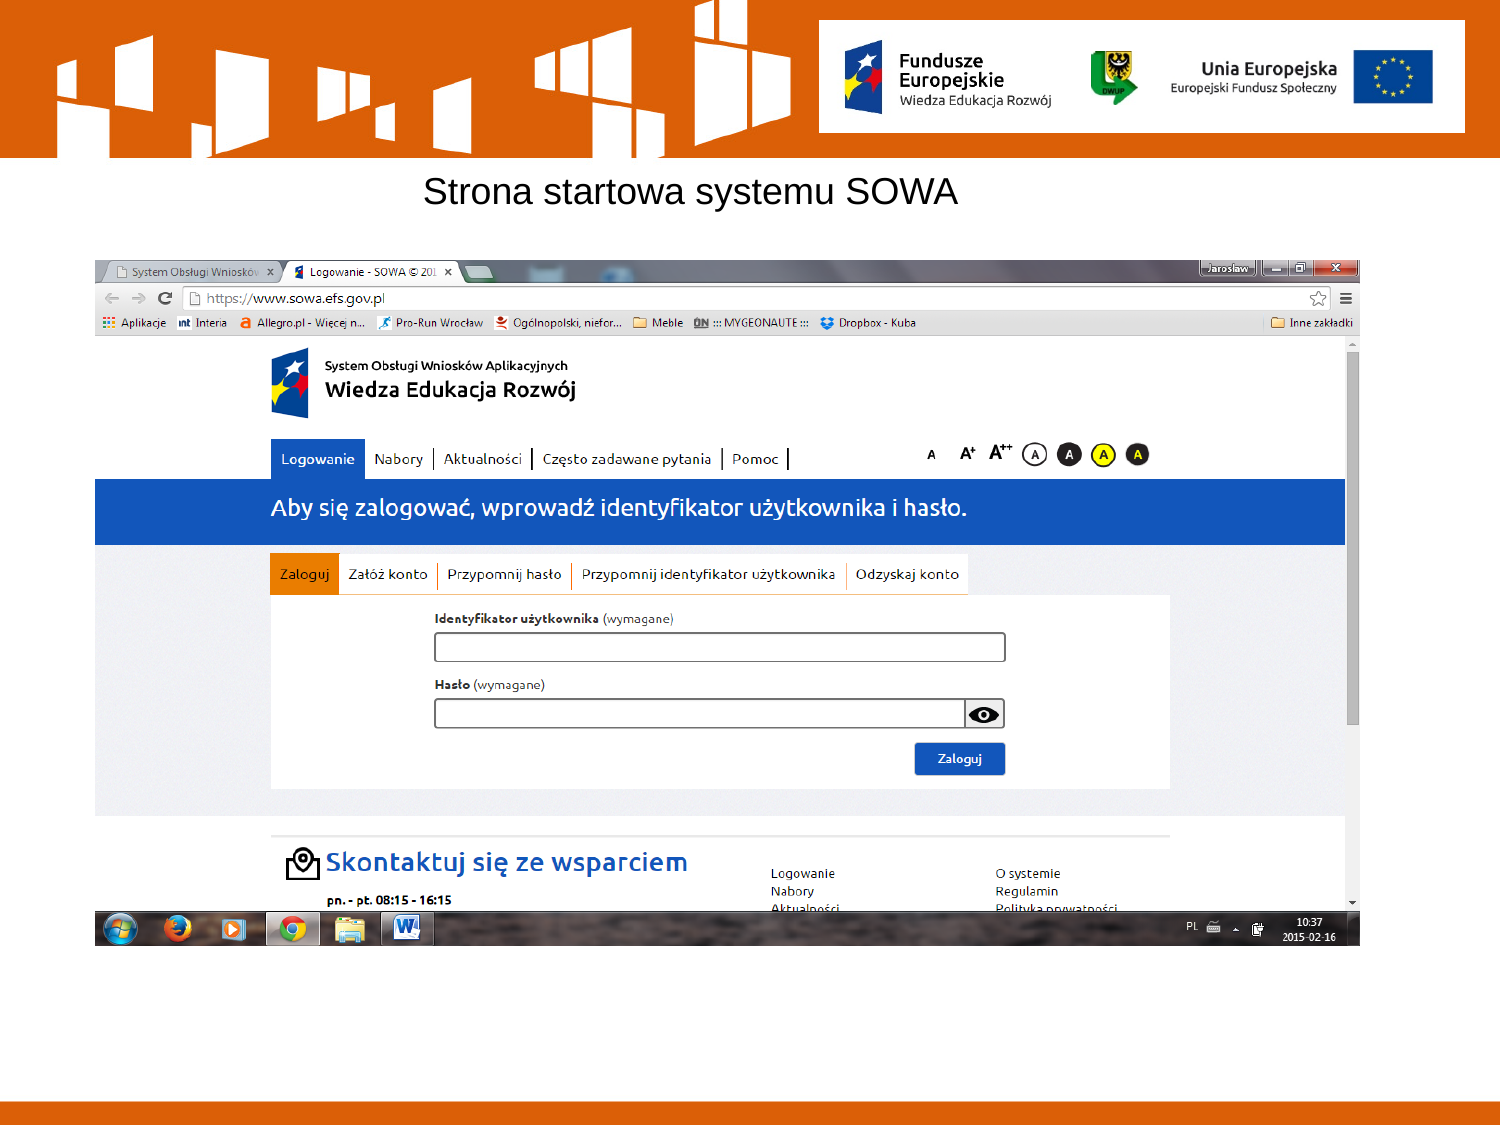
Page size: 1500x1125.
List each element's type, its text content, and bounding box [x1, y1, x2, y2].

text_box Strona startowa systemu SOWA [194, 159, 1187, 219]
text_box [819, 20, 1465, 133]
picture [0, 0, 1500, 1125]
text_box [826, 21, 1450, 133]
